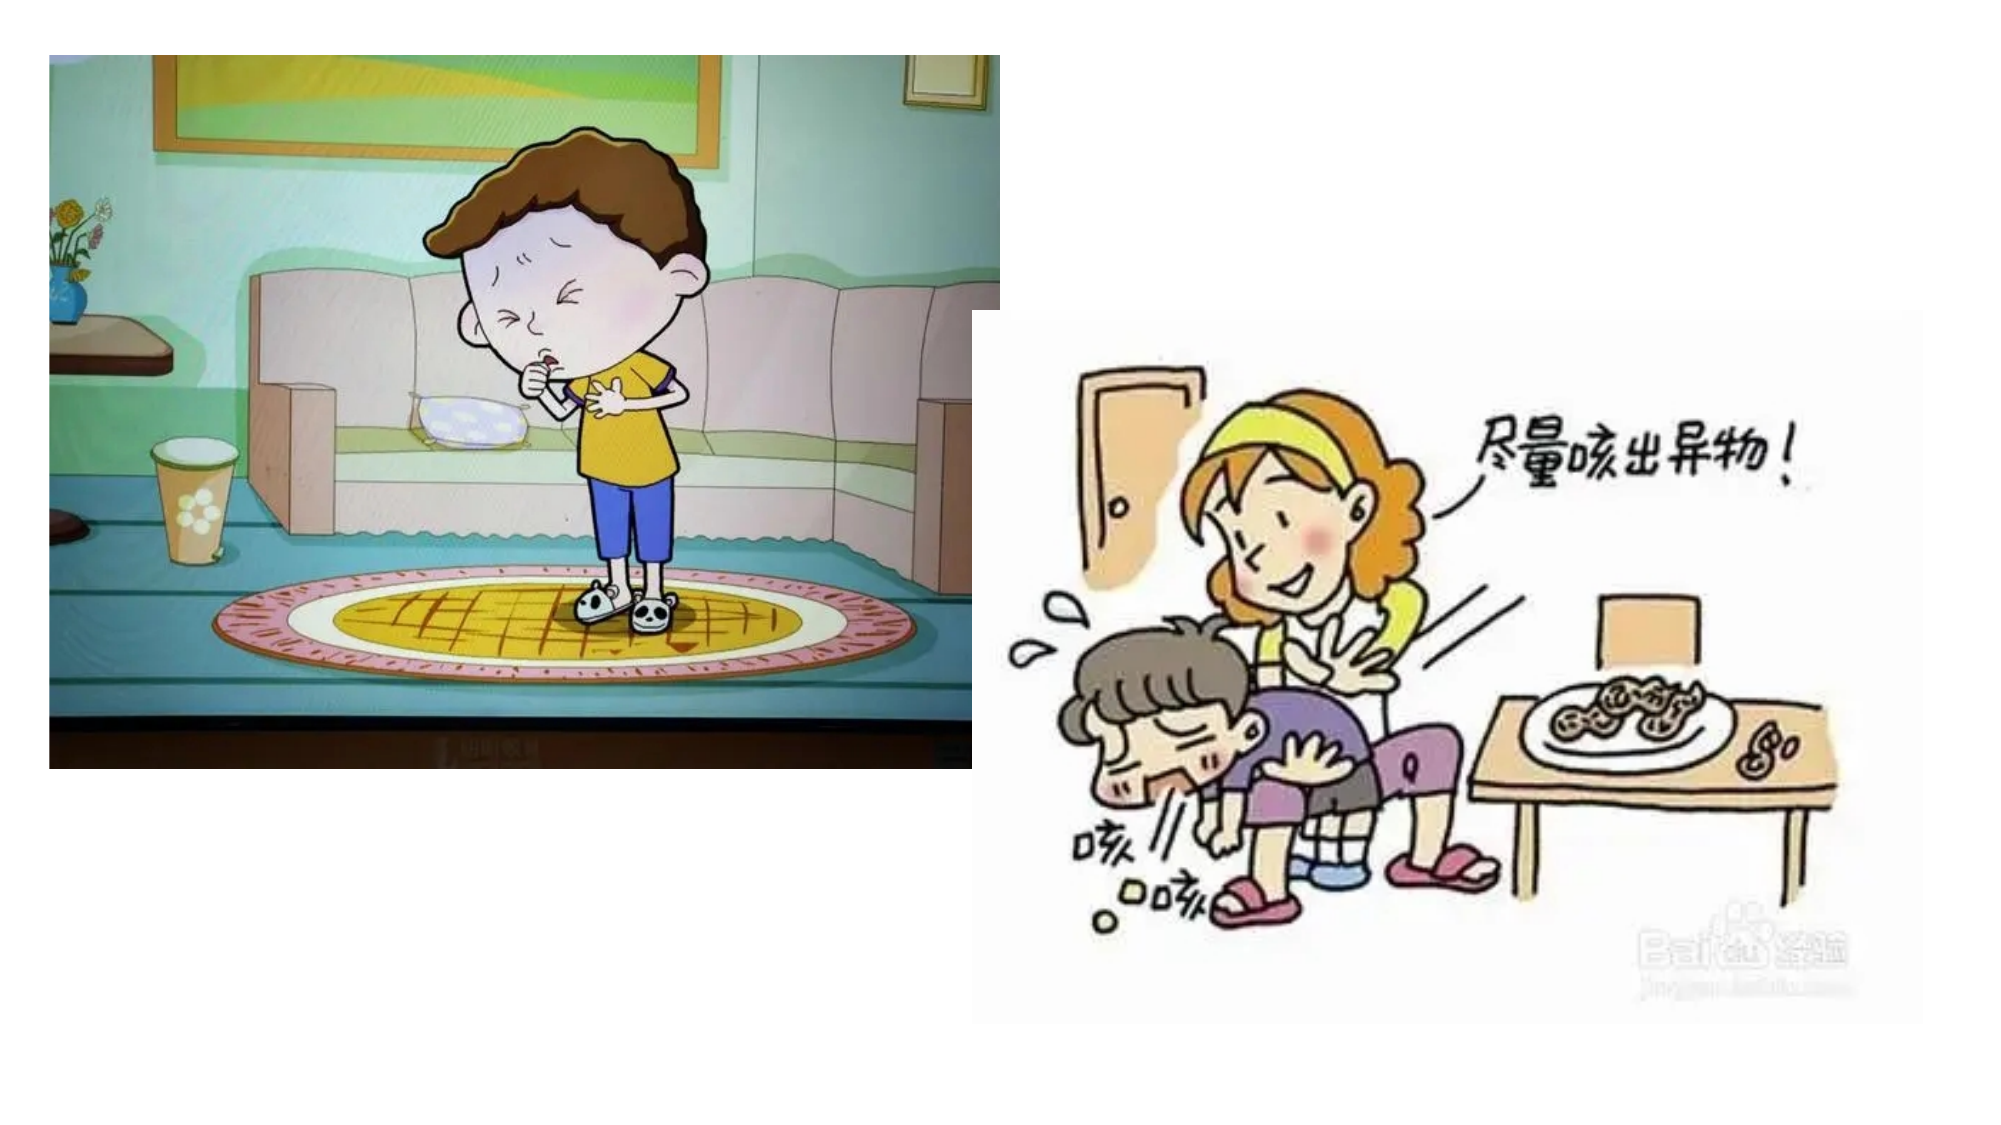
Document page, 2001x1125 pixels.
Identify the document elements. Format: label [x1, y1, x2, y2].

picture [48, 54, 1924, 1024]
